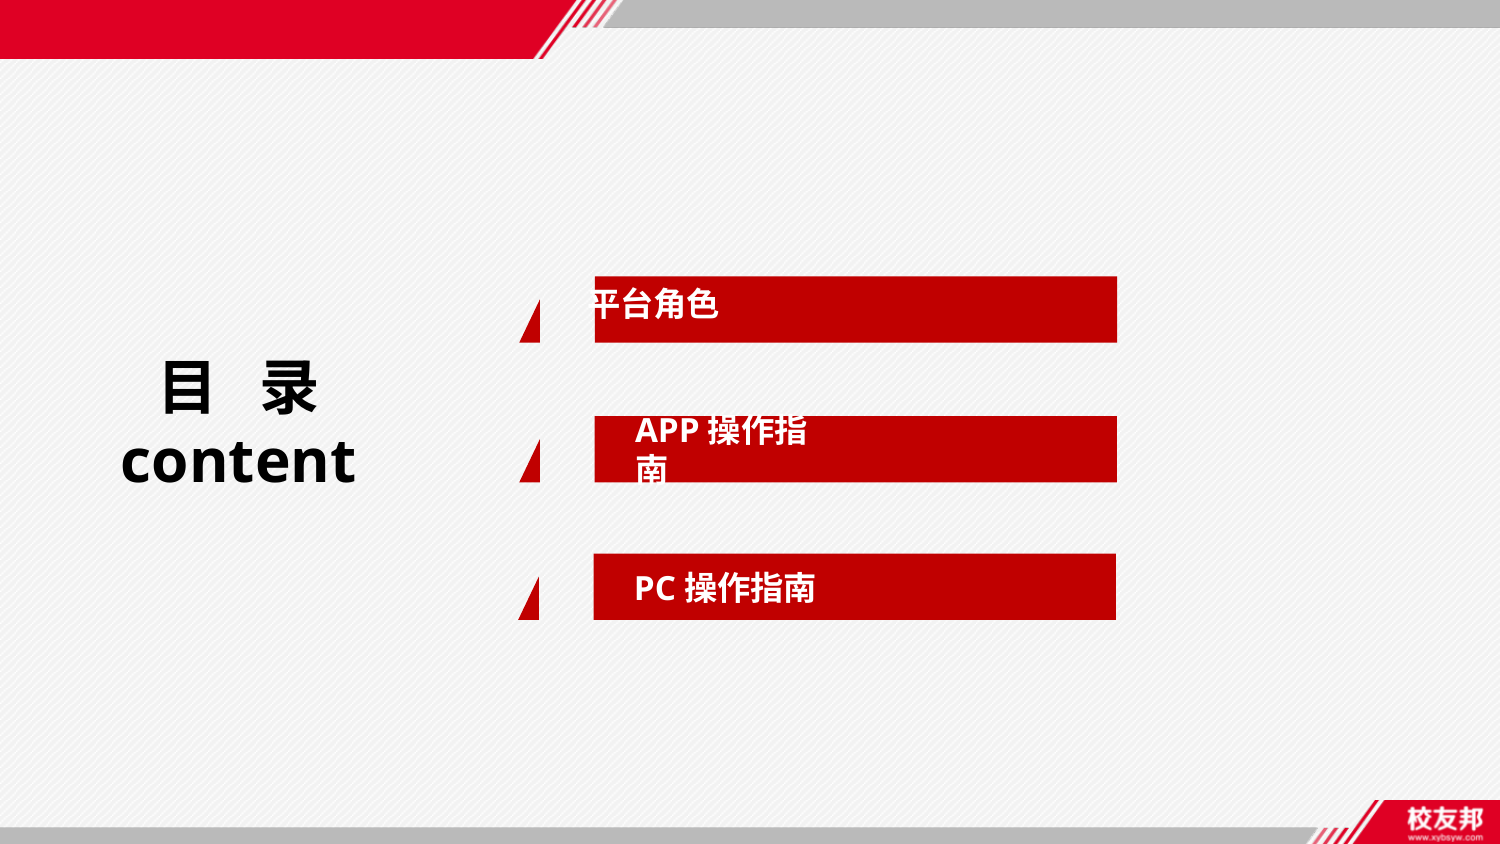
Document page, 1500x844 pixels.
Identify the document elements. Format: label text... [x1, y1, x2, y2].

picture [0, 0, 1500, 844]
text_box [593, 553, 1116, 620]
text_box APP操作指南 [635, 409, 841, 490]
text_box PC操作指南 [633, 566, 840, 607]
text_box [518, 576, 539, 620]
text_box 平台角色 [519, 299, 540, 343]
text_box 平台角色 [594, 276, 1118, 343]
text_box 目 录 content [86, 349, 391, 495]
text_box [519, 439, 540, 483]
text_box [841, 416, 1117, 483]
text_box [594, 416, 635, 483]
